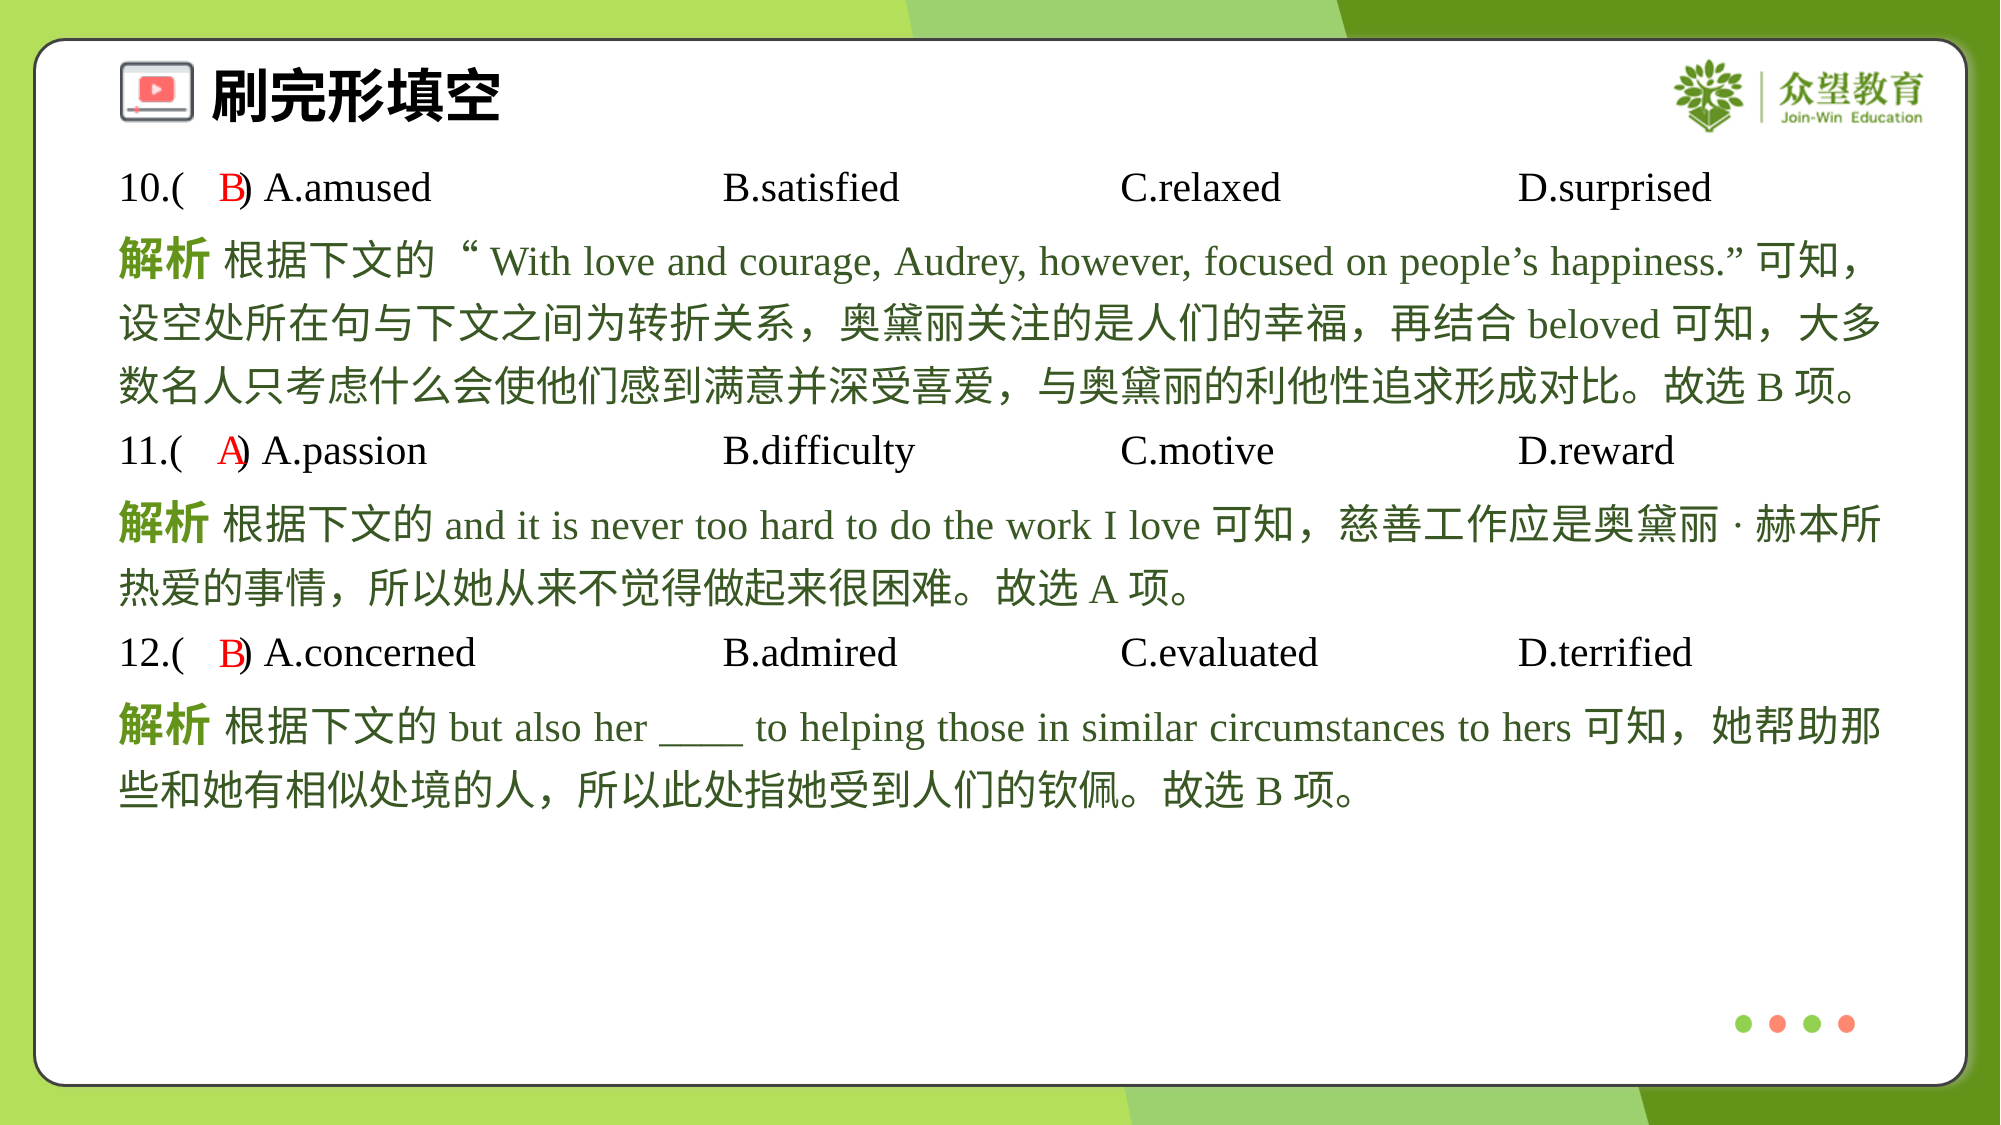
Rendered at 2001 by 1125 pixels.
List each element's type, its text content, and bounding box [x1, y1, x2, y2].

text_box 12.( ) A.concerned B.admired C.evaluated D.terrified [252, 612, 1883, 670]
text_box 10.( ) A.amused B.satisfied C.relaxed D.surprised [252, 146, 1883, 204]
text_box 解析 根据下文的“With love and courage, Audrey, however, focused on people’s happiness.”可知，设空处所在句与下文之间为转折关系，奥黛丽关注的是人们的幸福，再结合beloved可知，大多数名人只考虑什么会使他们感到满意并深受喜爱，与奥黛丽的利他性追求形成对比。故选B项。 [118, 215, 1883, 405]
text_box 11.( ) A.passion B.difficulty C.motive D.reward [252, 410, 1883, 468]
picture [0, 0, 2000, 1125]
text_box 10.( ) A.amused B.satisfied C.relaxed D.surprised [118, 146, 213, 204]
text_box A [212, 410, 252, 469]
text_box 解析 根据下文的and it is never too hard to do the work I love可知，慈善工作应是奥黛丽·赫本所热爱的事情，所以她从来不觉得做起来很困难。故选A项。 [118, 480, 1883, 607]
text_box B [213, 146, 252, 205]
text_box 11.( ) A.passion B.difficulty C.motive D.reward [118, 410, 212, 468]
text_box 解析 根据下文的but also her ____ to helping those in similar circumstances to hers可知，她帮助那些和她有相似处境的人，所以此处指她受到人们的钦佩。故选B项。 [118, 682, 1883, 809]
text_box 12.( ) A.concerned B.admired C.evaluated D.terrified [118, 612, 213, 670]
text_box B [213, 612, 252, 671]
